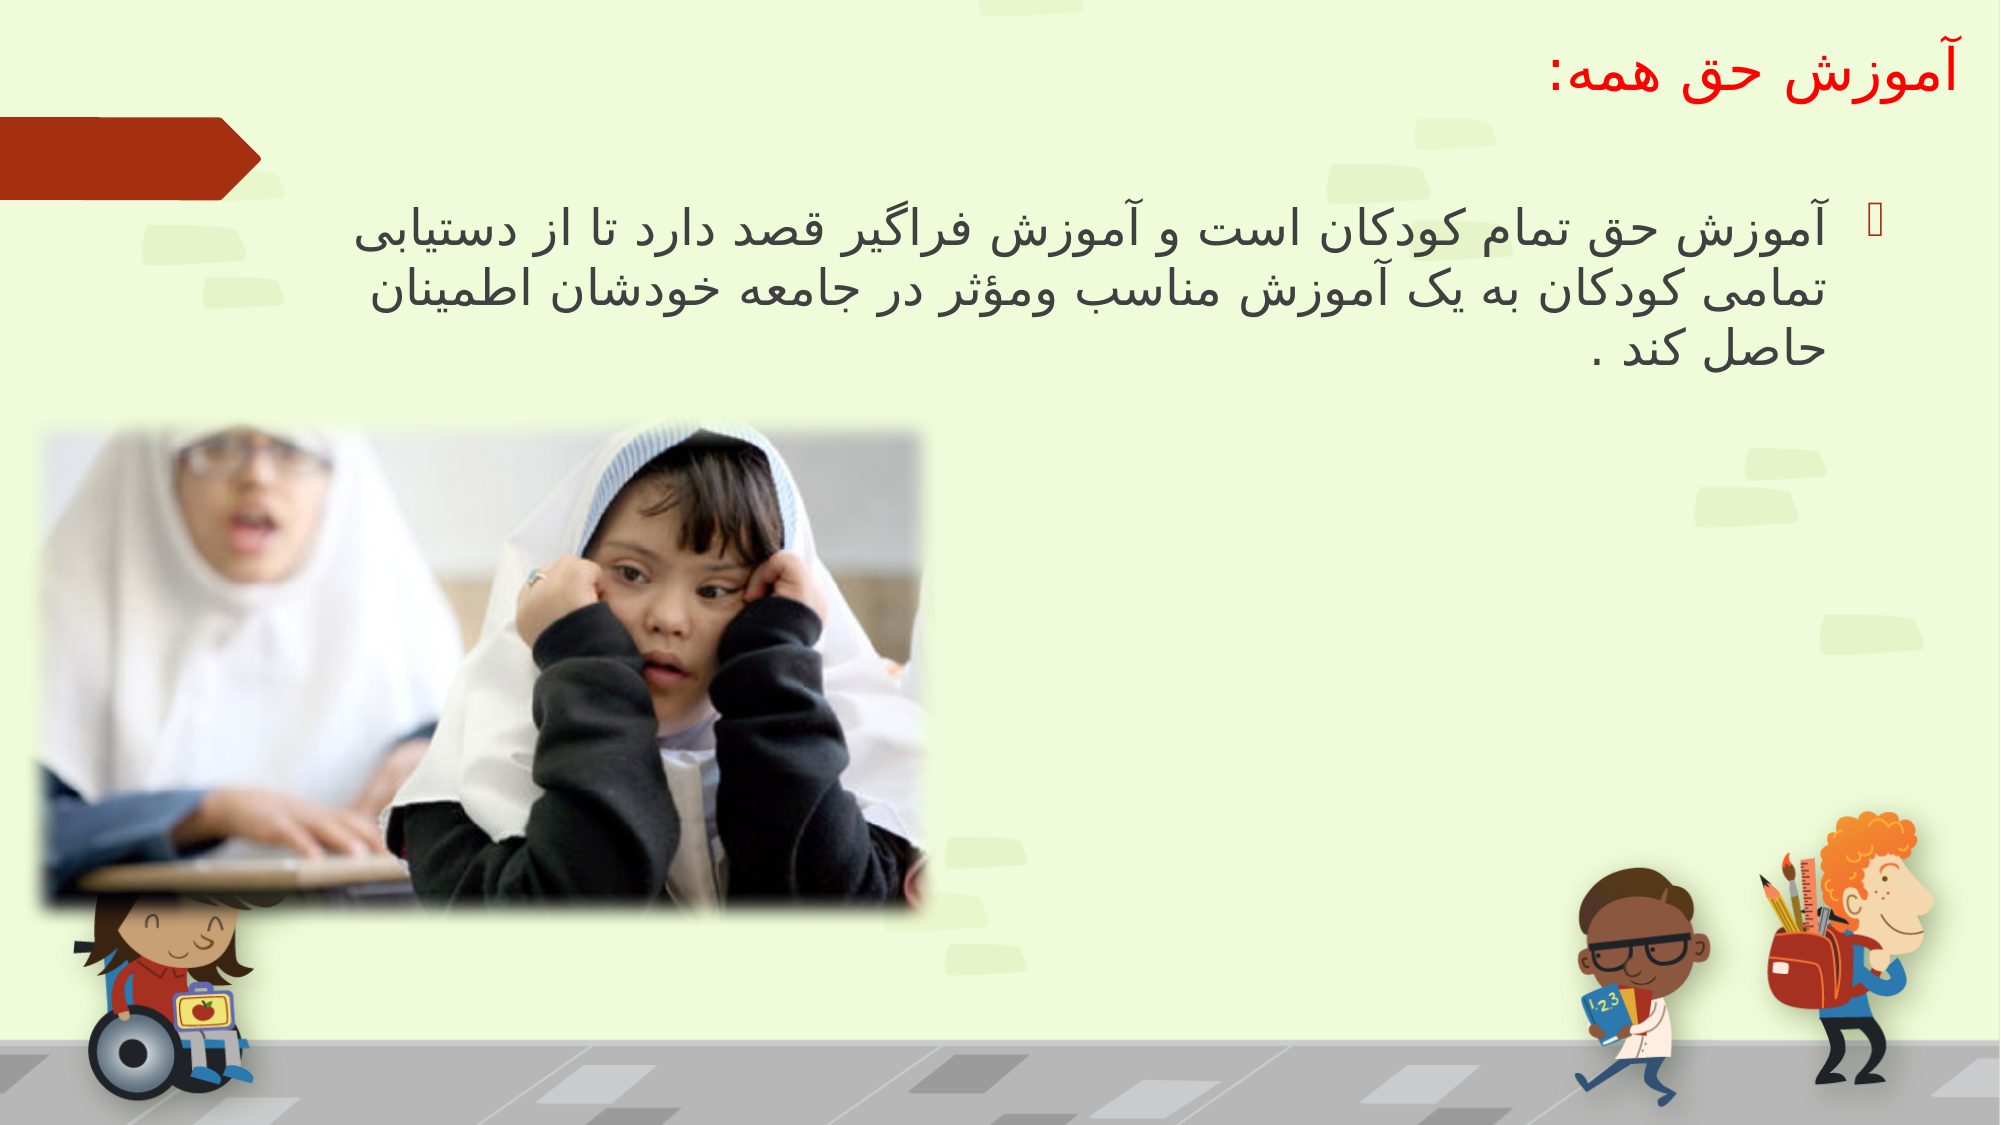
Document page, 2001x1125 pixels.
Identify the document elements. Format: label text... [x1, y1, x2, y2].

list آموزش حق تمام کودکان است و آموزش فراگیر قصد دارد تا از دستیابی تمامی کودکان به یک آموزش مناسب ومؤثر در جامعه خودشان اطمینان حاصل کند . [237, 187, 1900, 463]
picture [0, 0, 2000, 1125]
title آموزش حق همه: [1299, 24, 1975, 203]
